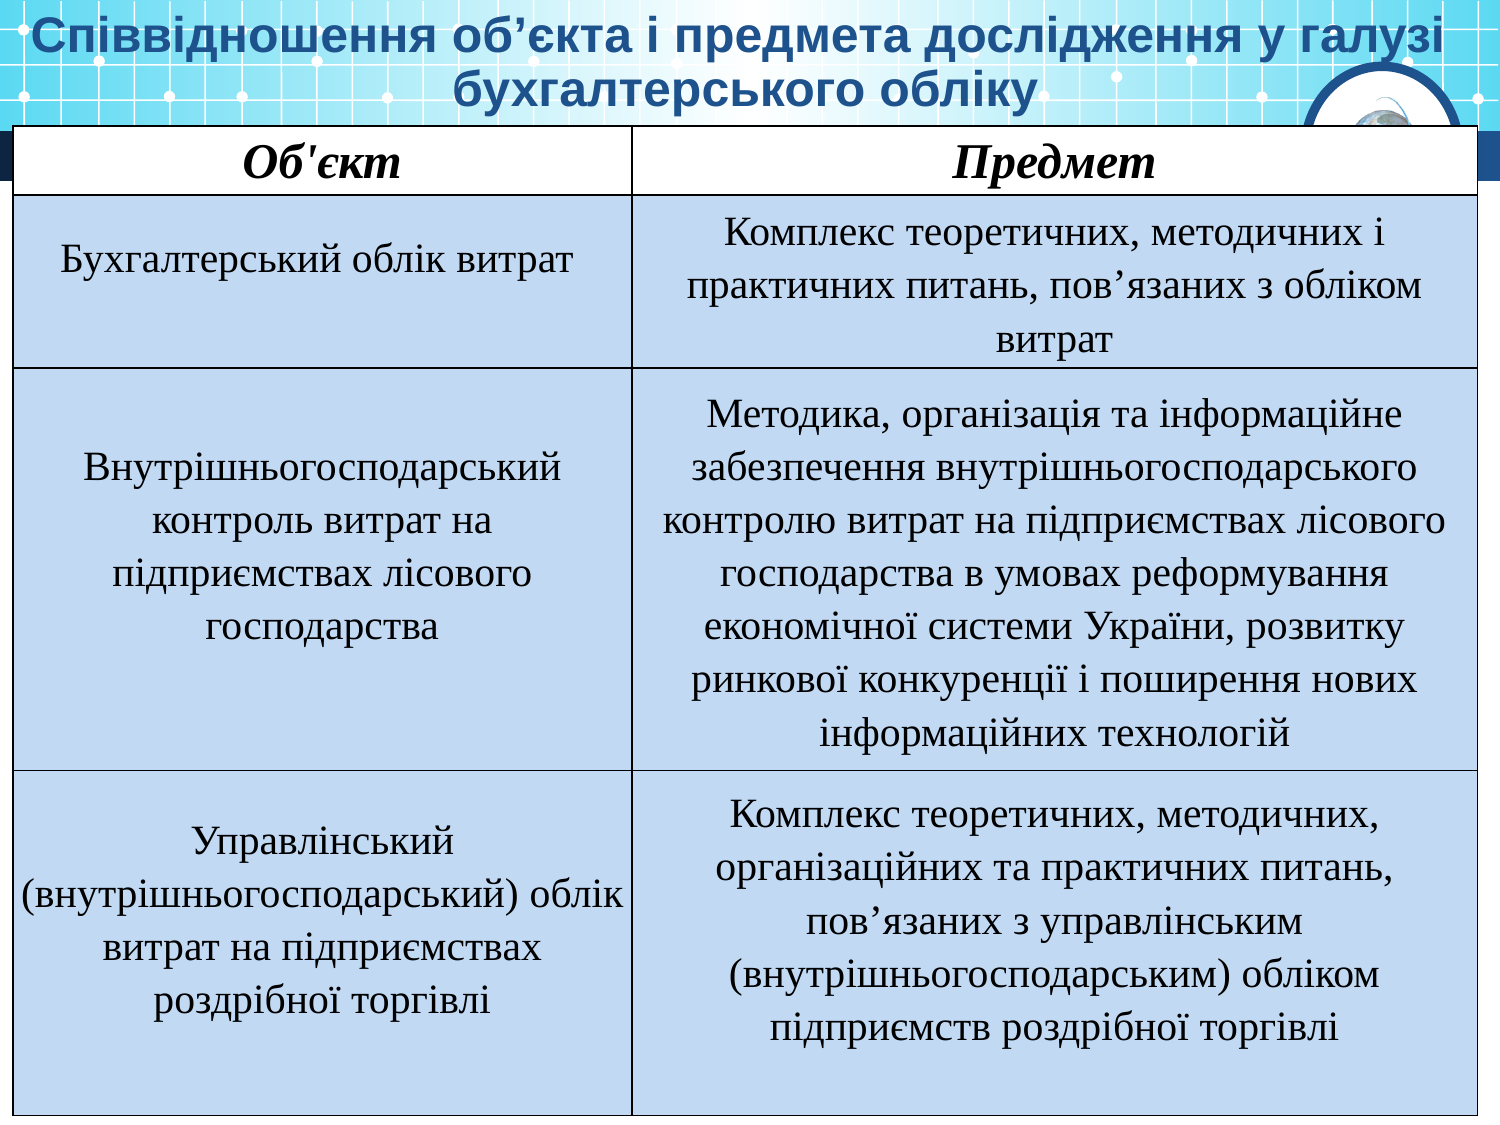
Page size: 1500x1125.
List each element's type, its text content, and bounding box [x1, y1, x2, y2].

table_header Предмет [633, 127, 1477, 194]
table_cell Внутрішньогосподарський контроль витрат на підприємствах лісового господарства [14, 369, 631, 770]
table_cell Комплекс теоретичних, методичних і практичних питань, пов’язаних з обліком витрат [633, 196, 1477, 367]
table_cell Управлінський (внутрішньогосподарський) облік витрат на підприємствах роздрібної торгівлі [14, 771, 631, 1115]
table_cell Бухгалтерський облік витрат [14, 196, 631, 367]
table_cell Комплекс теоретичних, методичних, організаційних та практичних питань, пов’язаних з управлінським (внутрішньогосподарським) обліком підприємств роздрібної торгівлі [633, 771, 1477, 1115]
table_header Об'єкт [14, 127, 631, 194]
table_cell Методика, організація та інформаційне забезпечення внутрішньогосподарського контролю витрат на підприємствах лісового господарства в умовах реформування економічної системи України, розвитку ринкової конкуренції і поширення нових інформаційних технологій [633, 369, 1477, 770]
text_box Співвідношення об’єкта і предмета дослідження у галузі бухгалтерського обліку [0, 1, 1496, 125]
